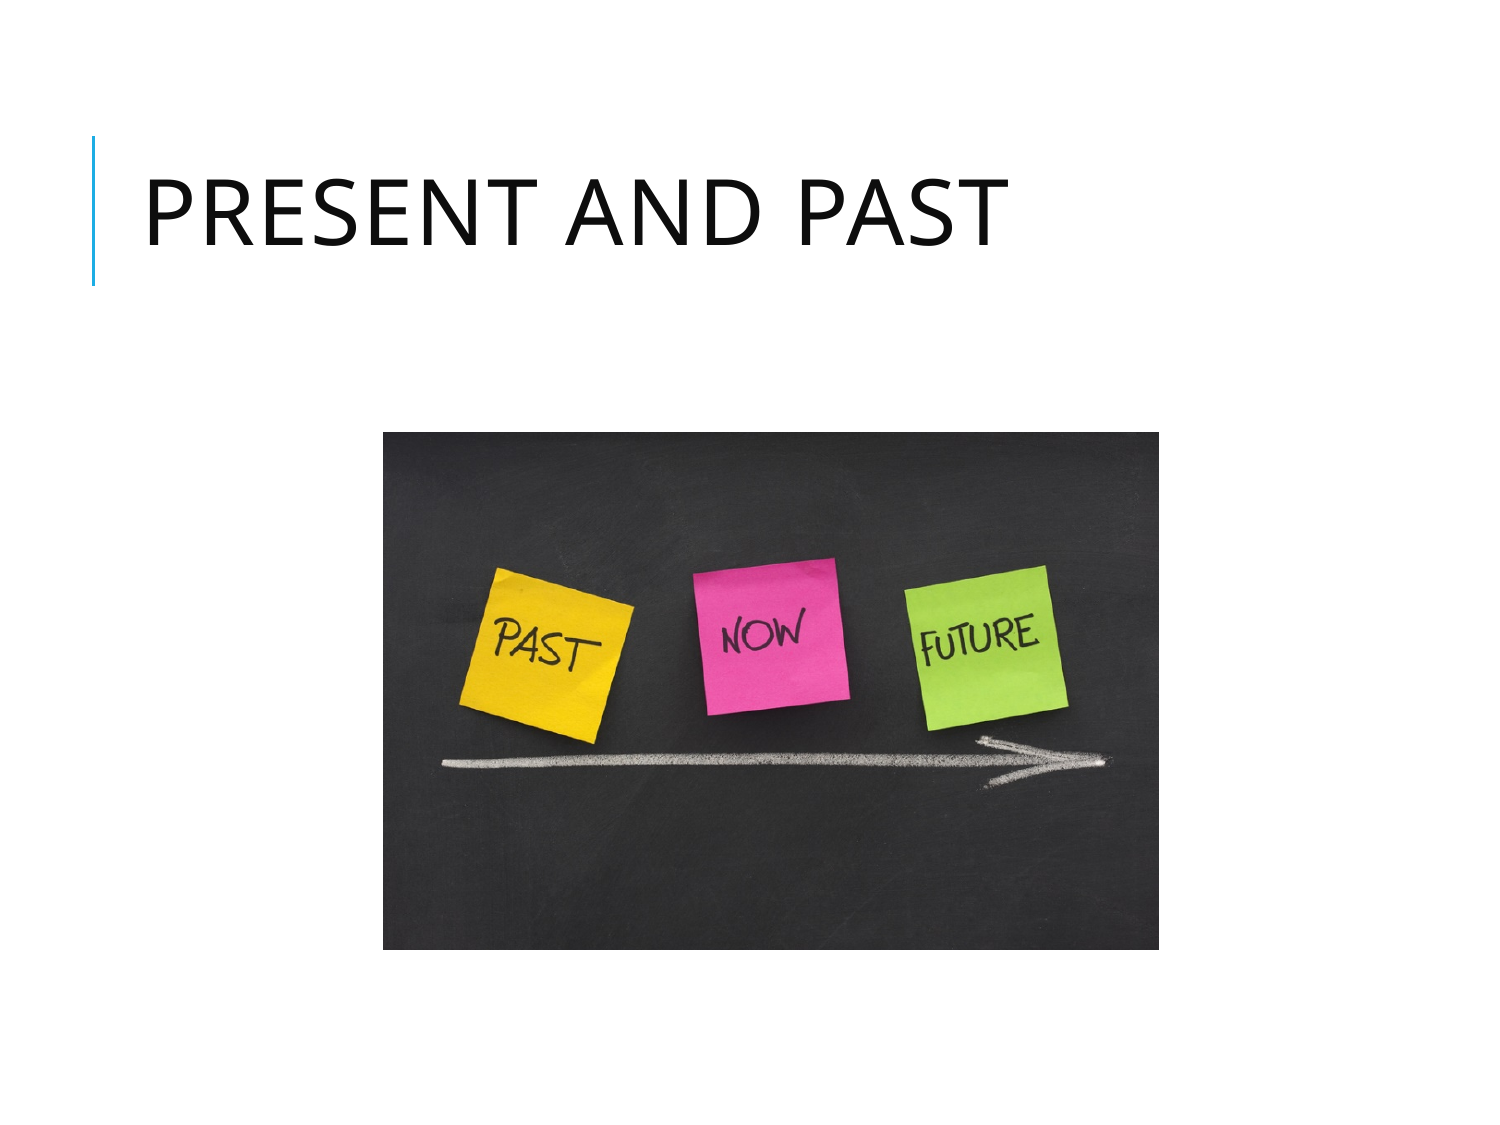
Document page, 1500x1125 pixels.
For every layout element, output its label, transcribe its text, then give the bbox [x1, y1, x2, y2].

title Present AND Past [126, 96, 1322, 342]
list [383, 432, 1159, 950]
